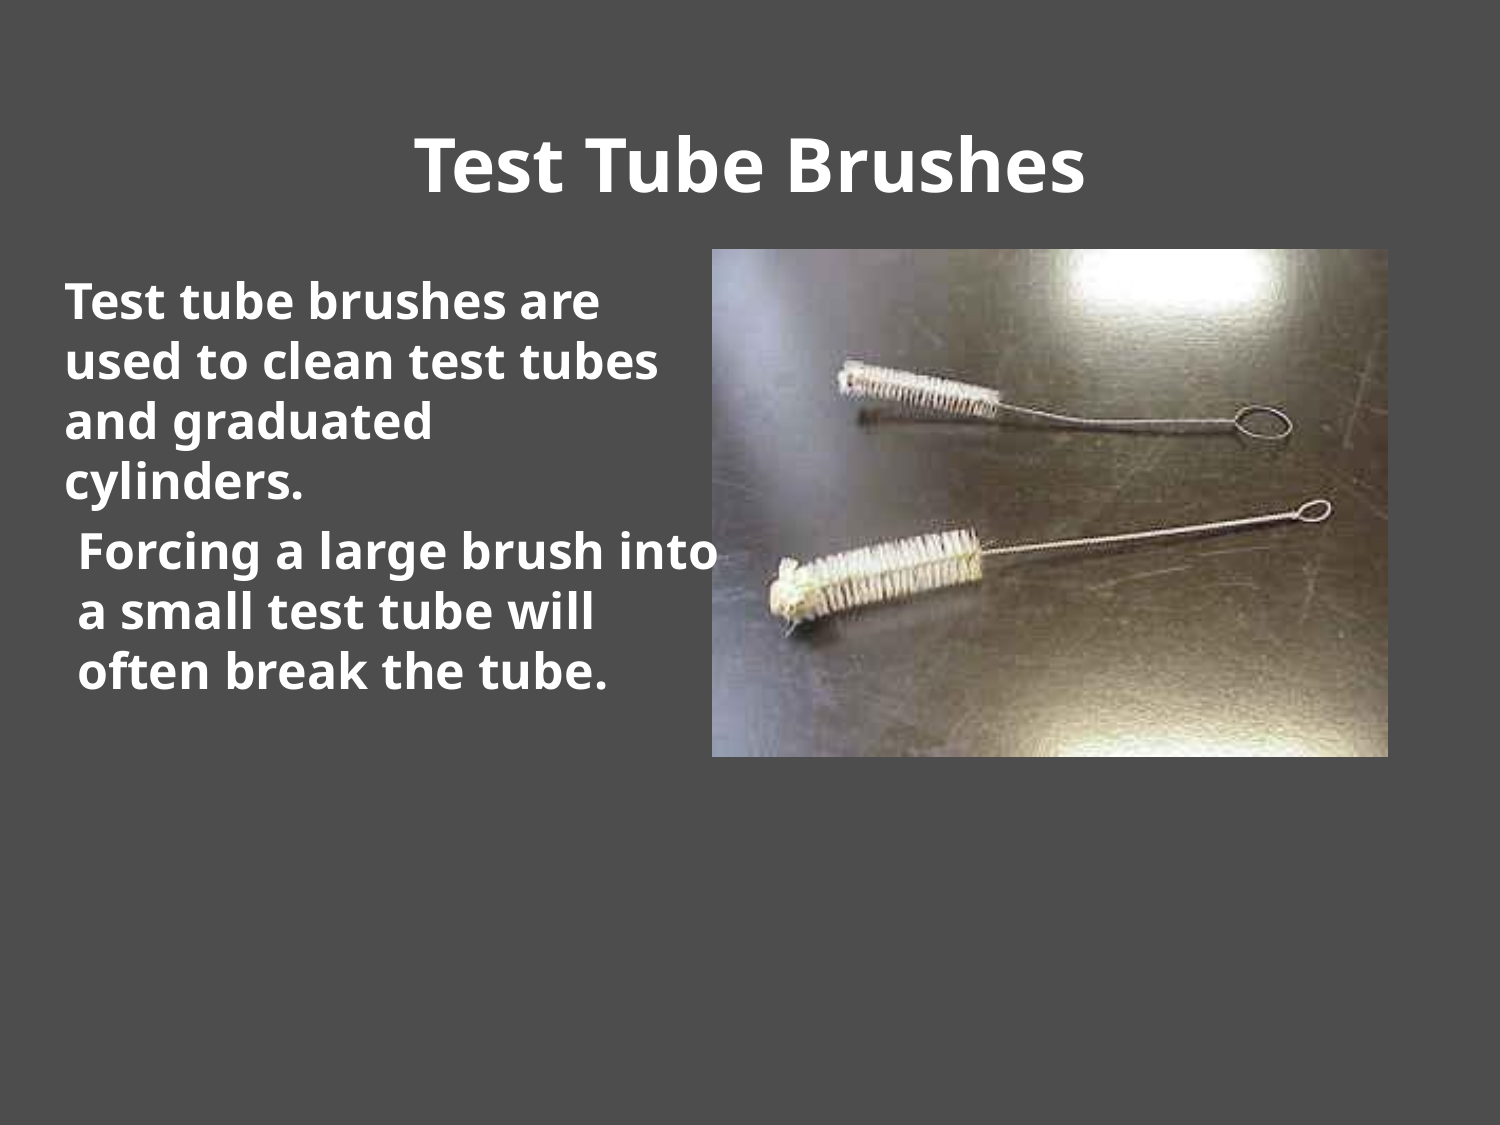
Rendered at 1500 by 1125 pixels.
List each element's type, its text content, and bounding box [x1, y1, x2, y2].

picture [712, 249, 1388, 757]
text_box Test tube brushes are used to clean test tubes and graduated cylinders. [50, 262, 691, 518]
text_box Forcing a large brush into a small test tube will often break the tube. [62, 512, 707, 708]
title Test Tube Brushes [112, 99, 1388, 226]
